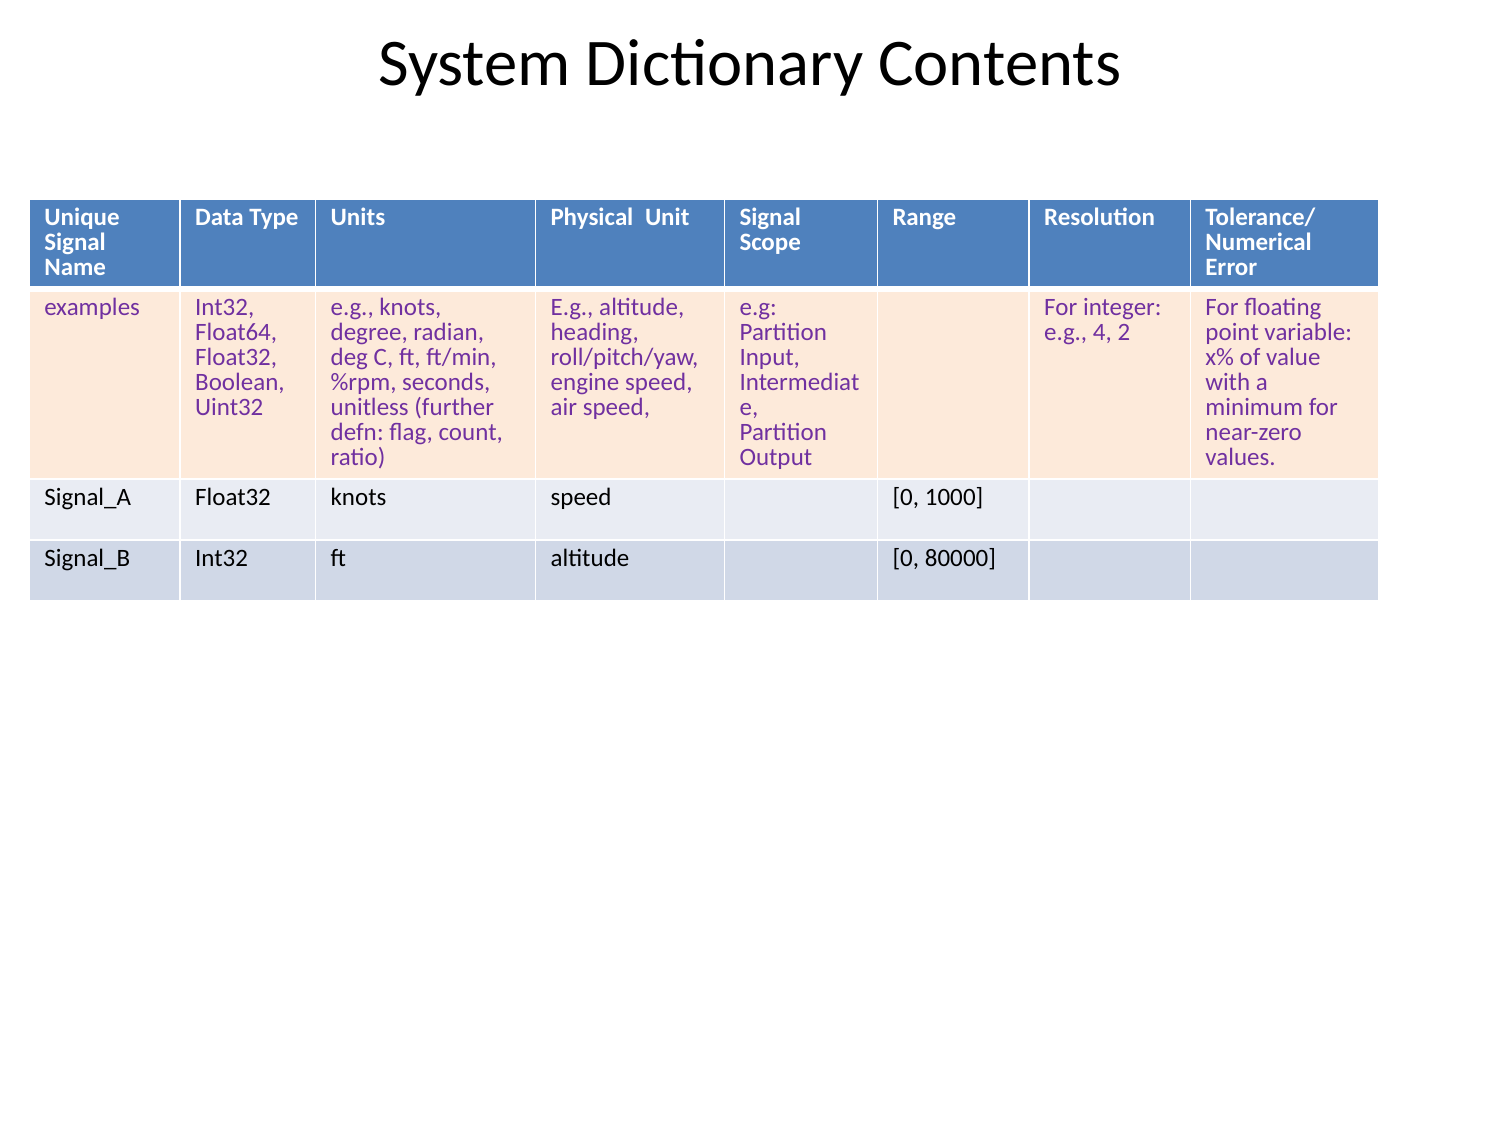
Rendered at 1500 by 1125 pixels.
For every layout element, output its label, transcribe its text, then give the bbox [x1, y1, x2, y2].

table_cell [0, 80000] [878, 541, 1028, 600]
table_cell e.g: Partition Input, Intermediate, Partition Output [725, 292, 877, 478]
table_cell [1191, 541, 1378, 600]
table_cell Float32 [181, 480, 315, 539]
table_cell [1030, 480, 1190, 539]
table_cell knots [316, 480, 535, 539]
table_cell Int32, Float64, Float32, Boolean, Uint32 [181, 292, 315, 478]
table_header Units [316, 200, 535, 286]
table_cell e.g., knots, degree, radian, deg C, ft, ft/min, %rpm, seconds, unitless (further defn: flag, count, ratio) [316, 292, 535, 478]
table_cell [725, 480, 877, 539]
table_header Resolution [1030, 200, 1190, 286]
table_header Physical Unit [536, 200, 724, 286]
table_cell examples [30, 292, 179, 478]
title System Dictionary Contents [74, 0, 1426, 118]
table_cell Int32 [181, 541, 315, 600]
table_header Tolerance/ Numerical Error [1191, 200, 1378, 286]
table_cell [1191, 480, 1378, 539]
table_header Unique Signal Name [30, 200, 179, 286]
table_cell [725, 541, 877, 600]
table_header Data Type [181, 200, 315, 286]
table_cell For floating point variable: x% of value with a minimum for near-zero values. [1191, 292, 1378, 478]
table_header Range [878, 200, 1028, 286]
table_cell E.g., altitude, heading, roll/pitch/yaw, engine speed, air speed, [536, 292, 724, 478]
table_cell [1030, 541, 1190, 600]
table_cell Signal_B [30, 541, 179, 600]
table_cell [0, 1000] [878, 480, 1028, 539]
table_cell For integer: e.g., 4, 2 [1030, 292, 1190, 478]
table_header Signal Scope [725, 200, 877, 286]
table_cell [878, 292, 1028, 478]
table_cell Signal_A [30, 480, 179, 539]
table_cell speed [536, 480, 724, 539]
table_cell ft [316, 541, 535, 600]
table_cell altitude [536, 541, 724, 600]
